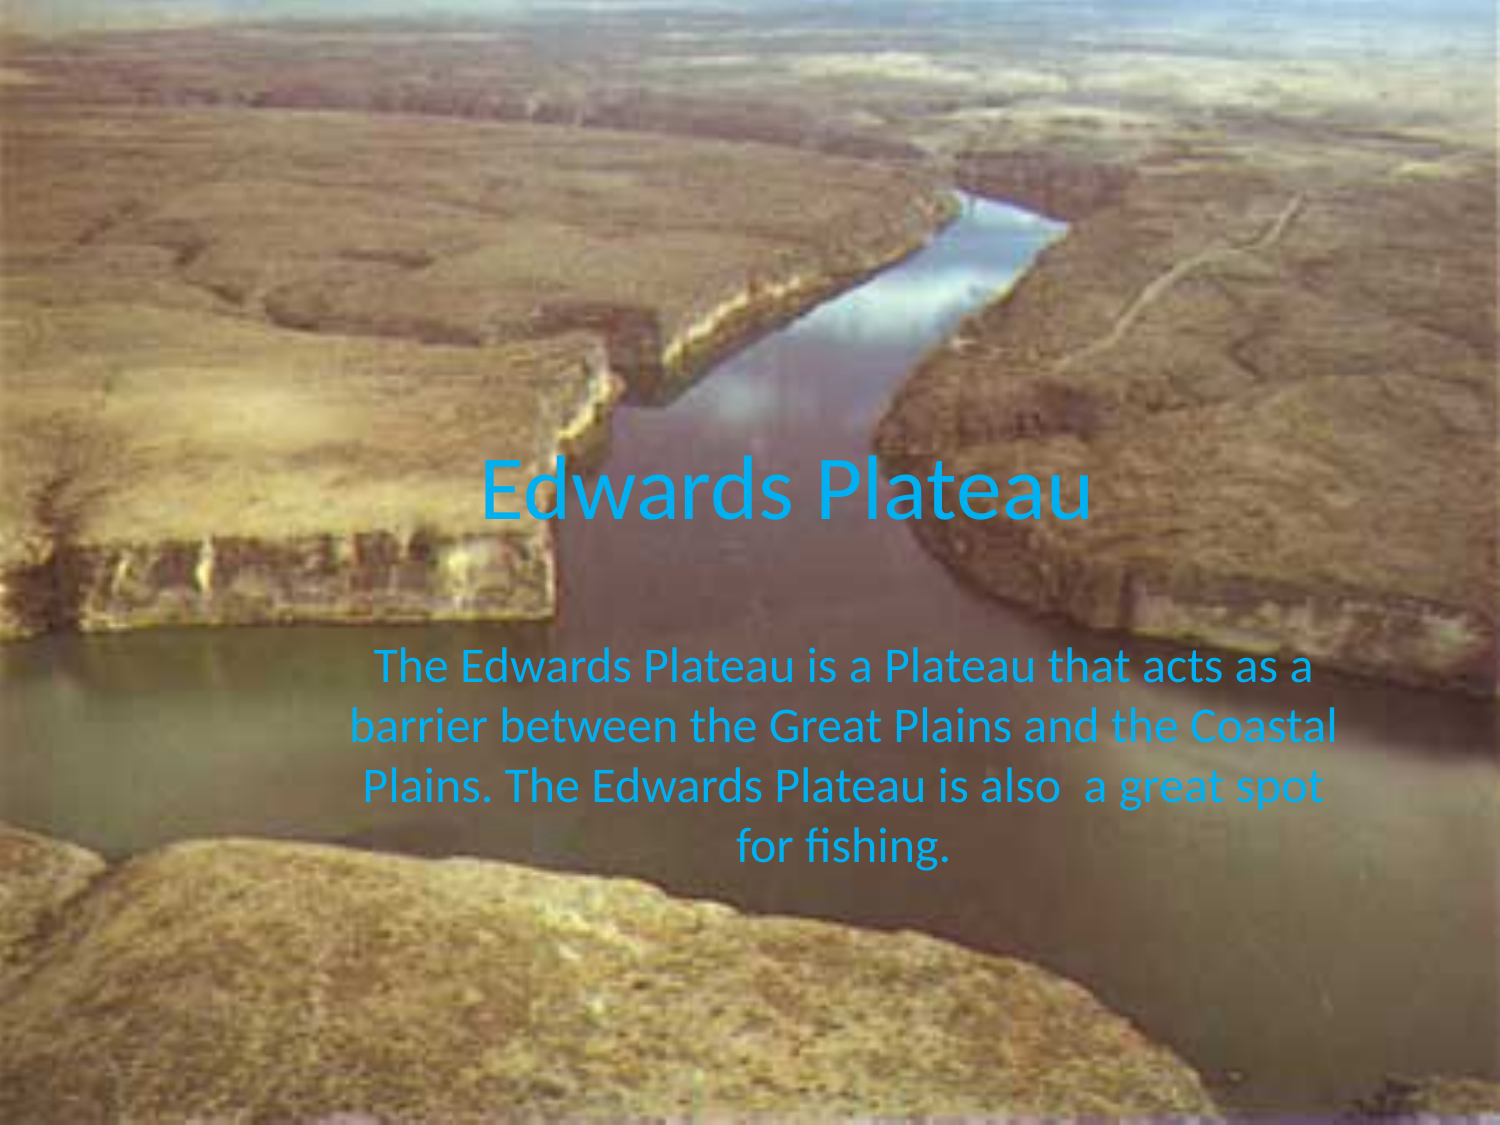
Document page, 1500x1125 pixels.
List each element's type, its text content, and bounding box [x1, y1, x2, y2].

picture [0, 0, 1500, 1125]
title Edwards Plateau [150, 362, 1425, 604]
text_box The Edwards Plateau is a Plateau that acts as a barrier between the Great Plains and the Coastal Plains. The Edwards Plateau is also a great spot for fishing. [324, 624, 1363, 880]
